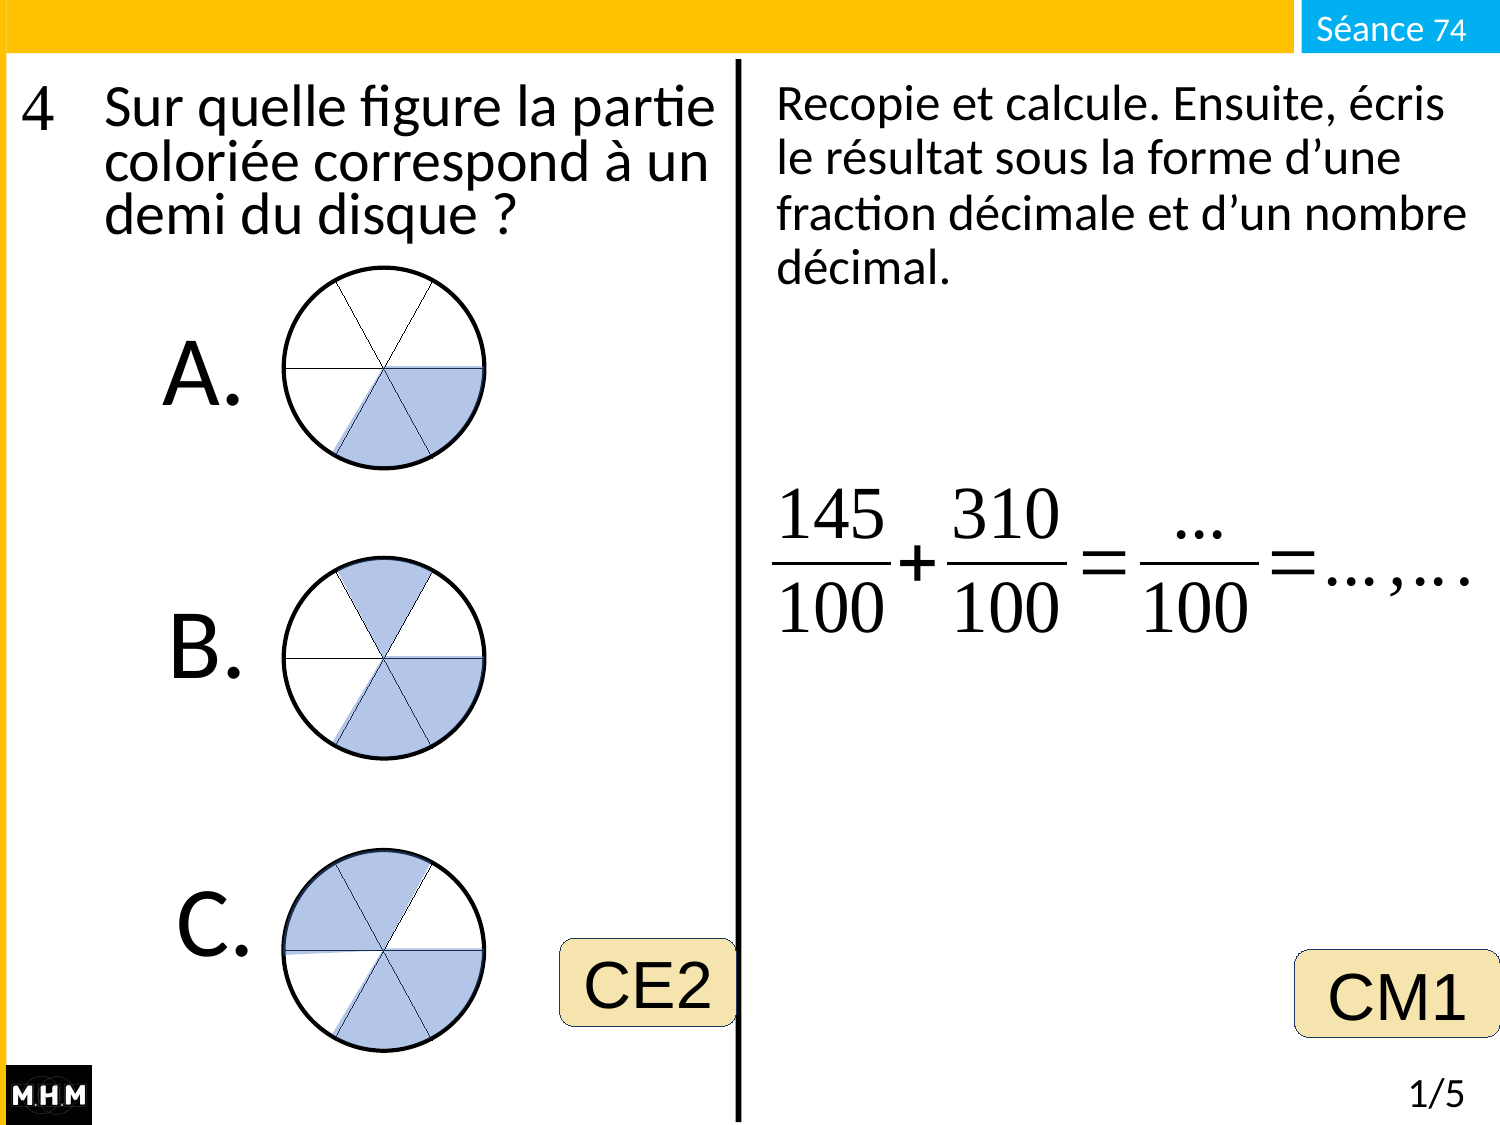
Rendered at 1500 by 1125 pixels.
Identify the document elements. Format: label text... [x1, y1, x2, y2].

text_box Recopie et calcule. Ensuite, écris le résultat sous la forme d’une fraction décimale et d’un nombre décimal. [761, 65, 1489, 307]
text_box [283, 849, 485, 1051]
text_box CM1 [1294, 949, 1500, 1038]
text_box B. [152, 570, 278, 706]
text_box A. [147, 298, 278, 433]
text_box CE2 [559, 938, 737, 1027]
picture [6, 1065, 92, 1125]
list 1/5 [1373, 1064, 1500, 1125]
title Sur quelle figure la partie coloriée correspond à un demi du disque ? [89, 74, 737, 256]
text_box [283, 557, 485, 759]
text_box C. [161, 849, 282, 985]
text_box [283, 267, 485, 469]
